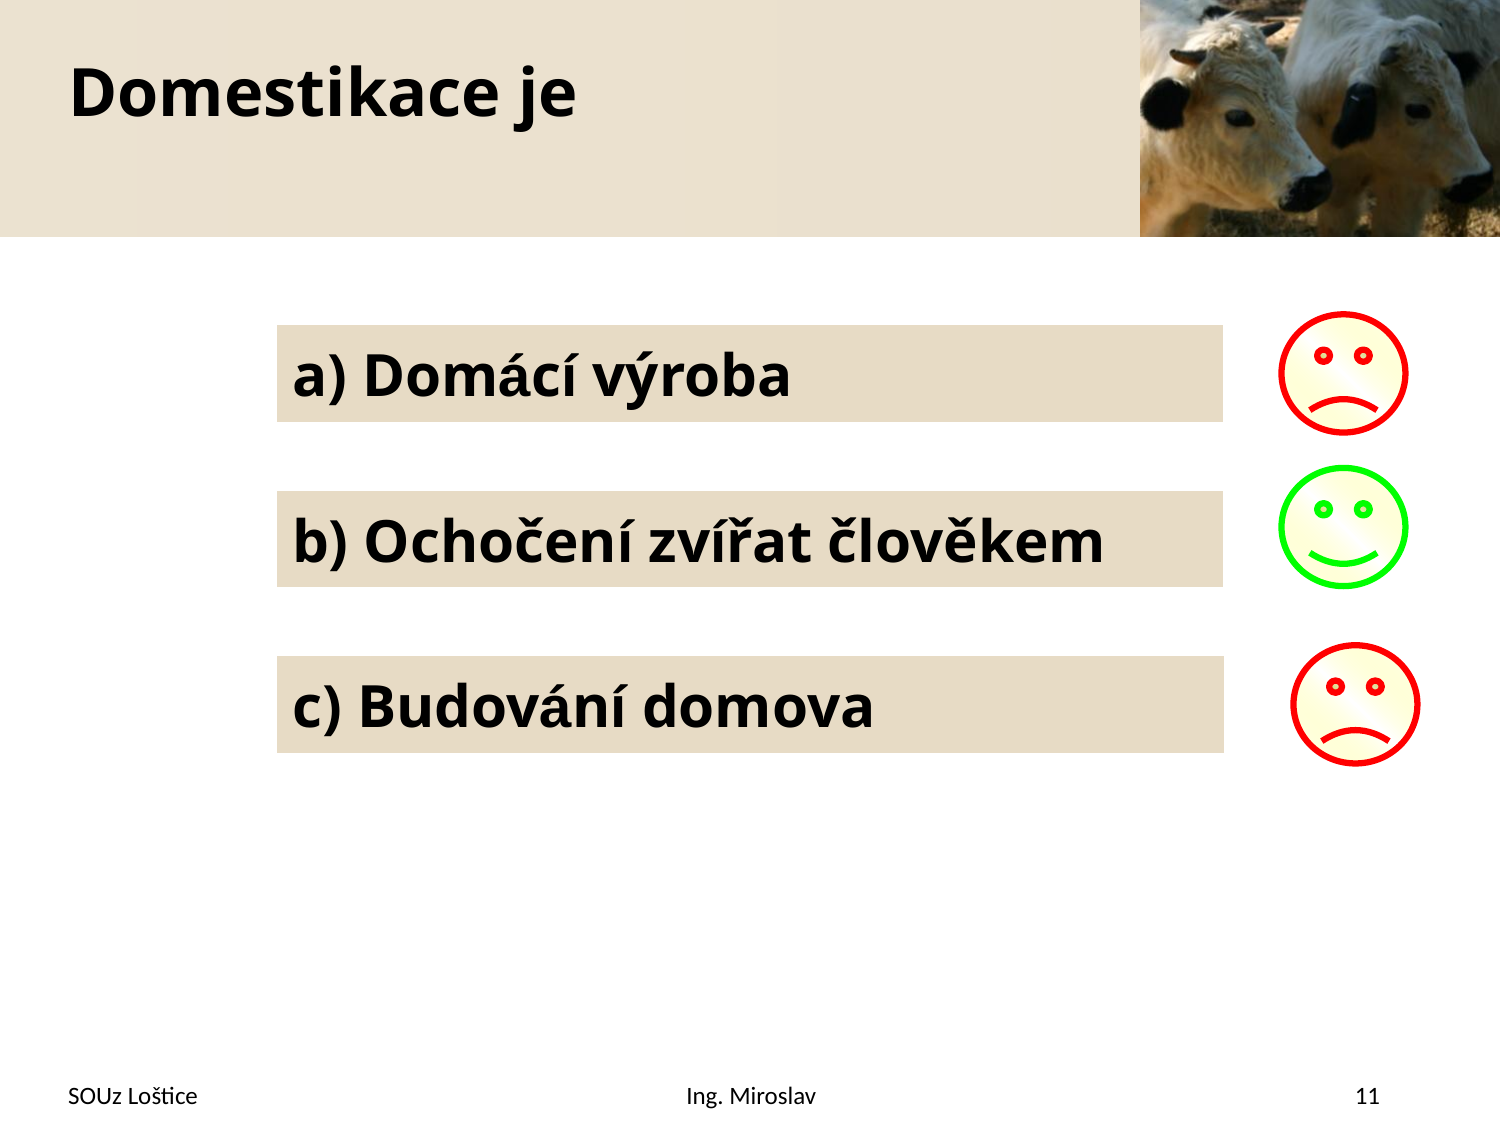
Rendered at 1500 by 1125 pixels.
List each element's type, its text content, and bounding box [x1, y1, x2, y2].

text_box a) Domácí výroba [277, 326, 1223, 421]
footer Ing. Miroslav [513, 1065, 989, 1125]
text_box b) Ochočení zvířat člověkem [277, 491, 1223, 587]
slide_number 11 [1045, 1065, 1396, 1125]
text_box c) Budování domova [277, 657, 1224, 752]
text_box [1281, 314, 1406, 433]
slide_number SOUz Loštice [53, 1065, 404, 1125]
text_box [1281, 467, 1406, 587]
list Domestikace je [52, 42, 1129, 150]
picture [1140, 0, 1500, 237]
text_box [1293, 645, 1418, 764]
